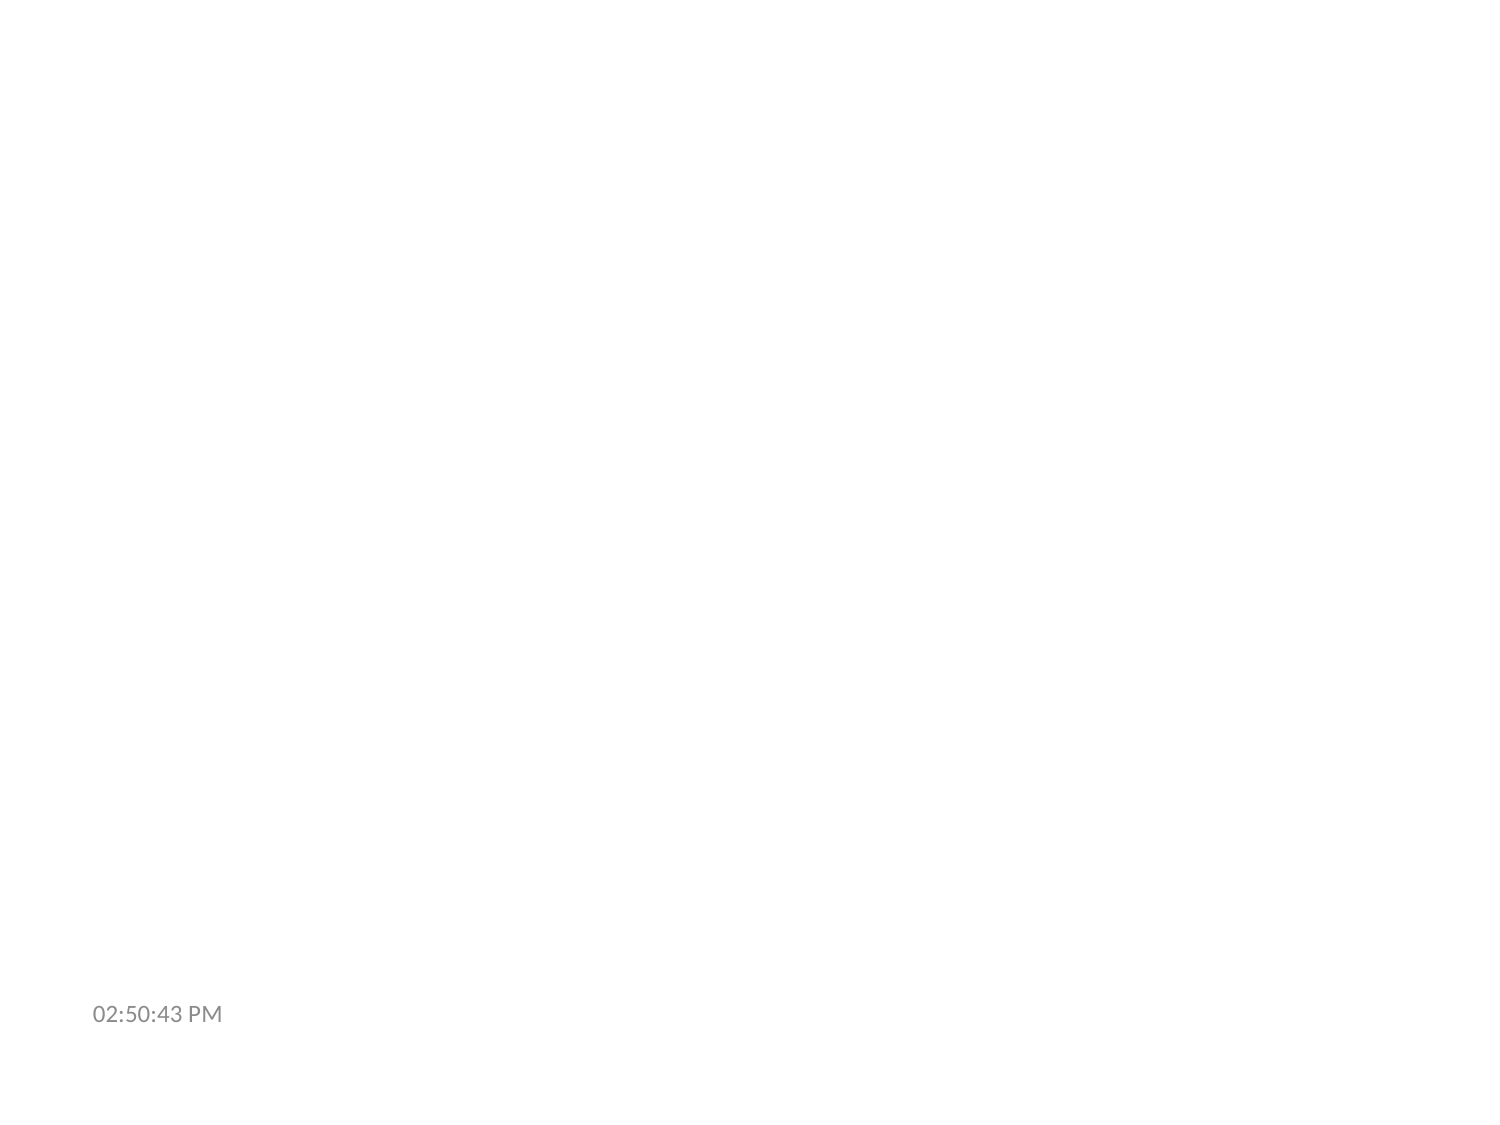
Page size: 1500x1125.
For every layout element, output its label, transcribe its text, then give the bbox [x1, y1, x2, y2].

text_box 3:35:09 PM [77, 982, 428, 1043]
